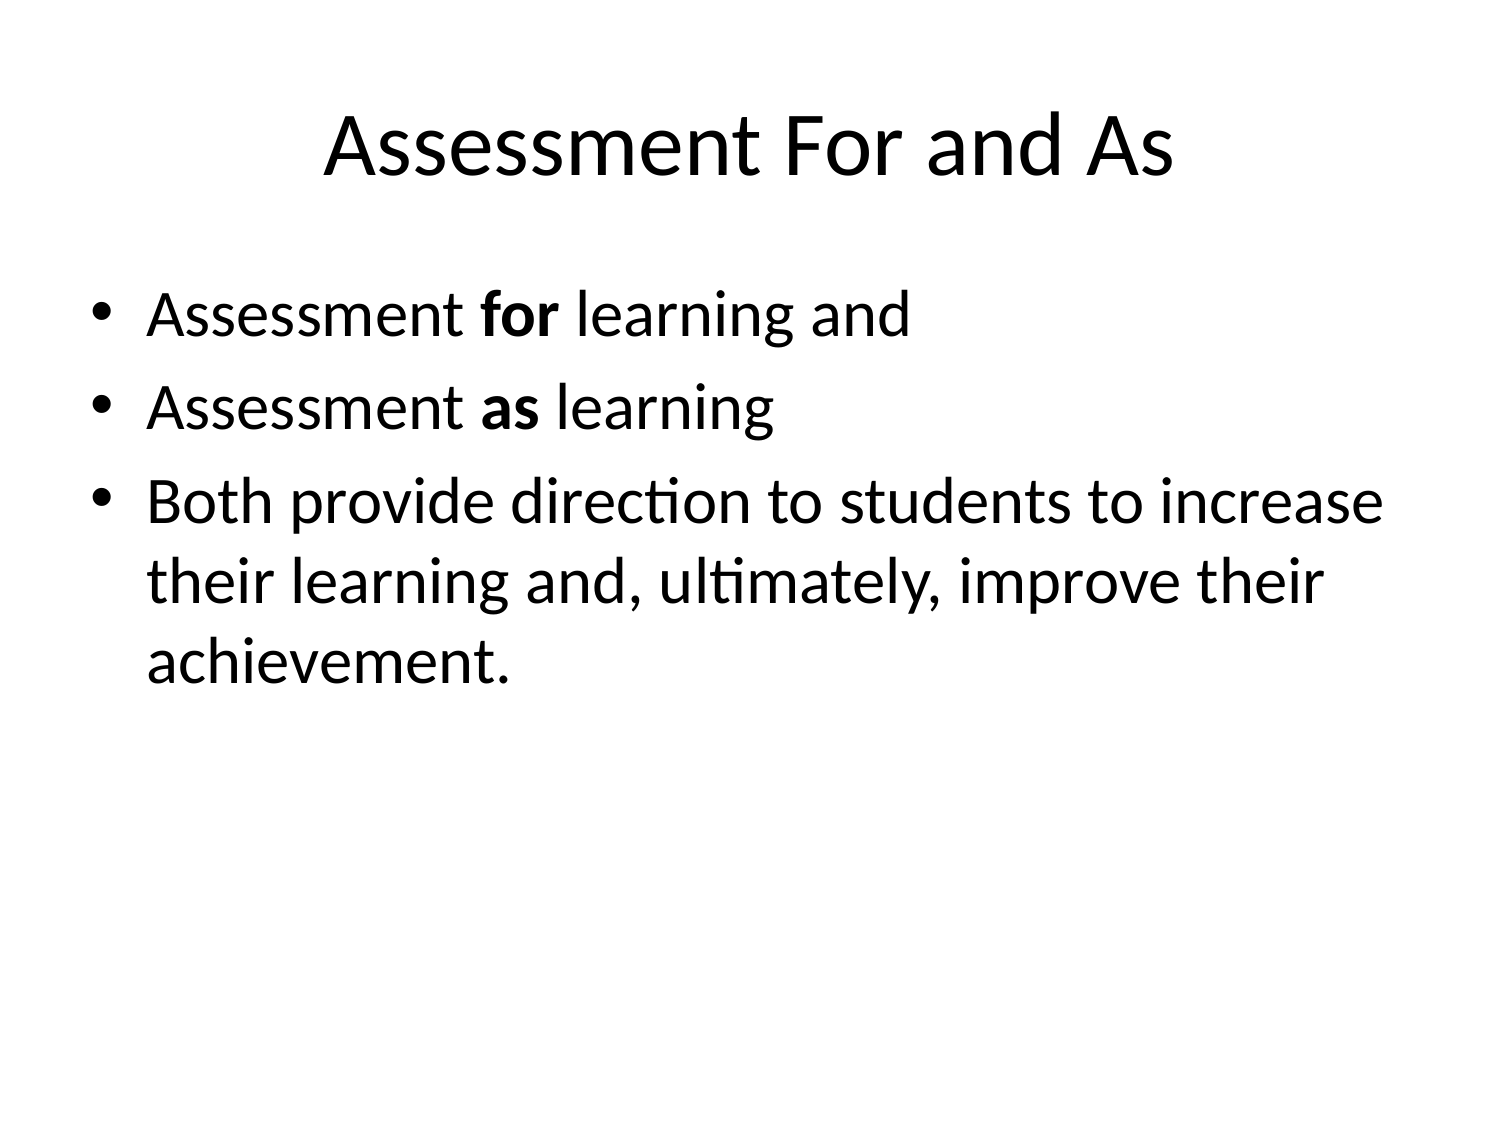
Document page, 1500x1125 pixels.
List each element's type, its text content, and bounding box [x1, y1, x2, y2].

title Assessment For and As [75, 45, 1425, 233]
list Assessment for learning and Assessment as learning Both provide direction to students to increase their learning and, ultimately, improve their achievement. [75, 262, 1425, 1005]
